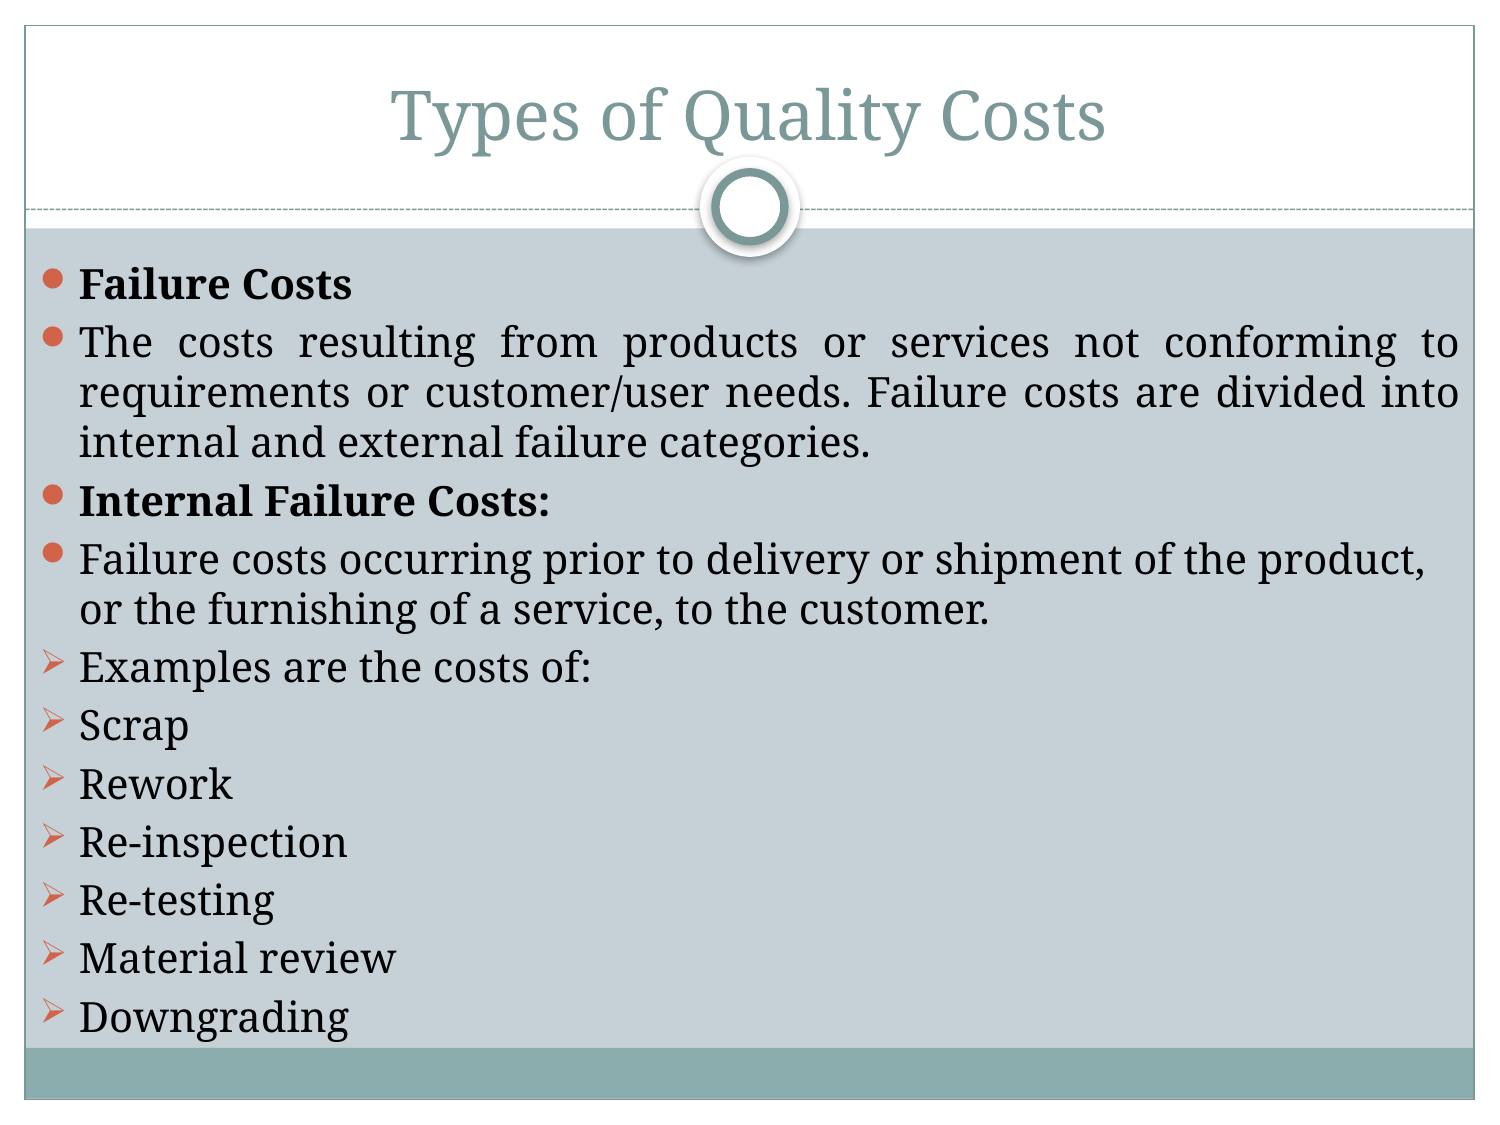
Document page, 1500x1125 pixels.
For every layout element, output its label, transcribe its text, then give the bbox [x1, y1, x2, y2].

list Failure Costs The costs resulting from products or services not conforming to requirements or customer/user needs. Failure costs are divided into internal and external failure categories. Internal Failure Costs: Failure costs occurring prior to delivery or shipment of the product, or the furnishing of a service, to the customer. Examples are the costs of: Scrap Rework Re-inspection Re-testing Material review Downgrading [24, 250, 1475, 1050]
title Types of Quality Costs [49, 37, 1450, 162]
